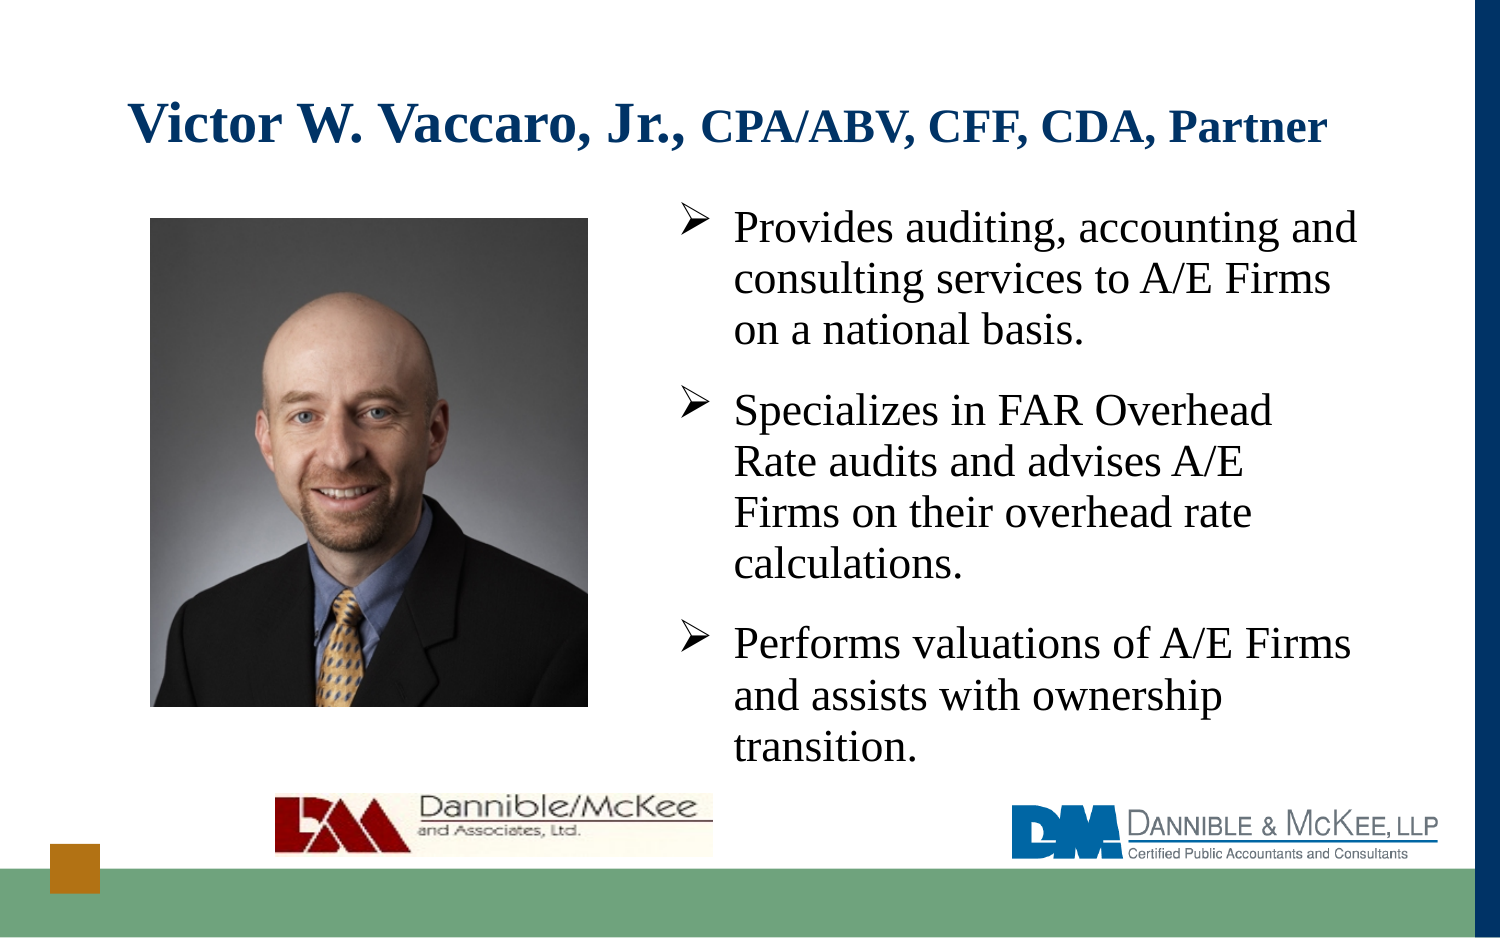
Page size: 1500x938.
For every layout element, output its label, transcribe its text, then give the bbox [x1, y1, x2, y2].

picture [274, 793, 713, 857]
list Provides auditing, accounting and consulting services to A/E Firms on a national basis. Specializes in FAR Overhead Rate audits and advises A/E Firms on their overhead rate calculations. Performs valuations of A/E Firms and assists with ownership transition. [662, 193, 1375, 844]
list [149, 218, 588, 707]
title Victor W. Vaccaro, Jr., CPA/ABV, CFF, CDA, Partner [112, 83, 1388, 240]
picture [1012, 805, 1438, 859]
